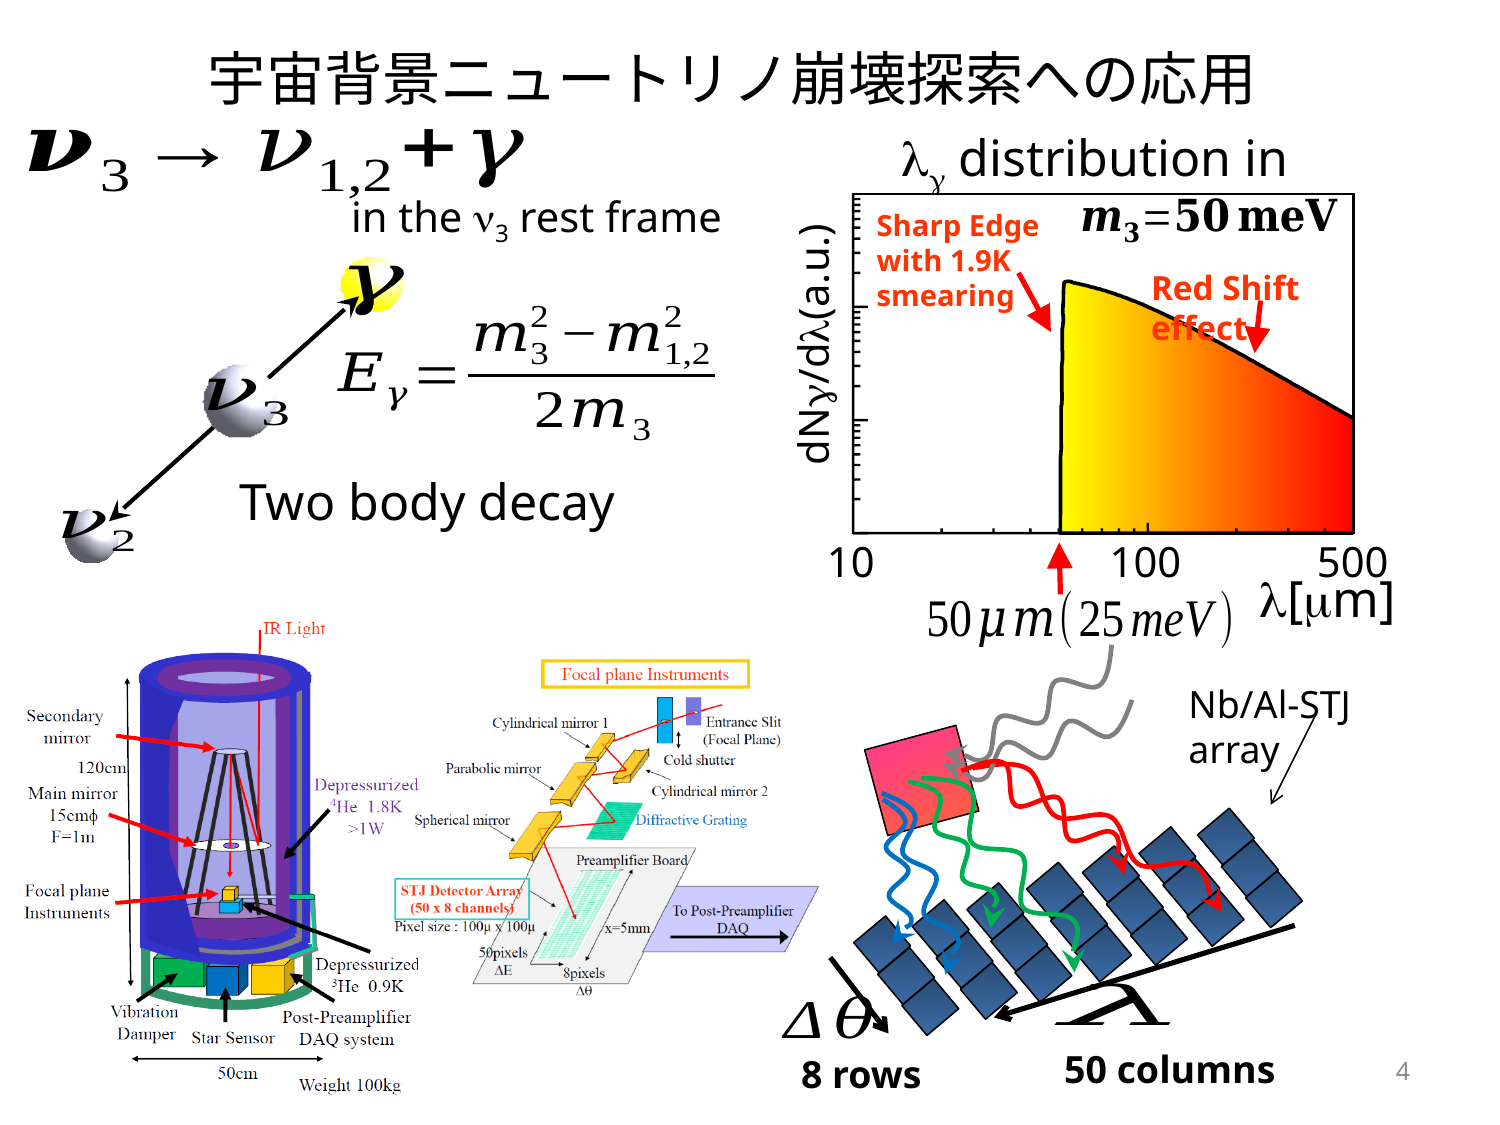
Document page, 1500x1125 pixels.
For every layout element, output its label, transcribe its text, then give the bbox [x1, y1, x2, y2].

text_box in the 3 rest frame [336, 182, 737, 255]
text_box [779, 192, 1396, 652]
title 宇宙背景ニュートリノ崩壊探索への応用 [52, 20, 1412, 134]
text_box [56, 242, 412, 570]
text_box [779, 672, 1497, 1105]
text_box Two body decay [415, 462, 630, 538]
picture [16, 612, 825, 1095]
